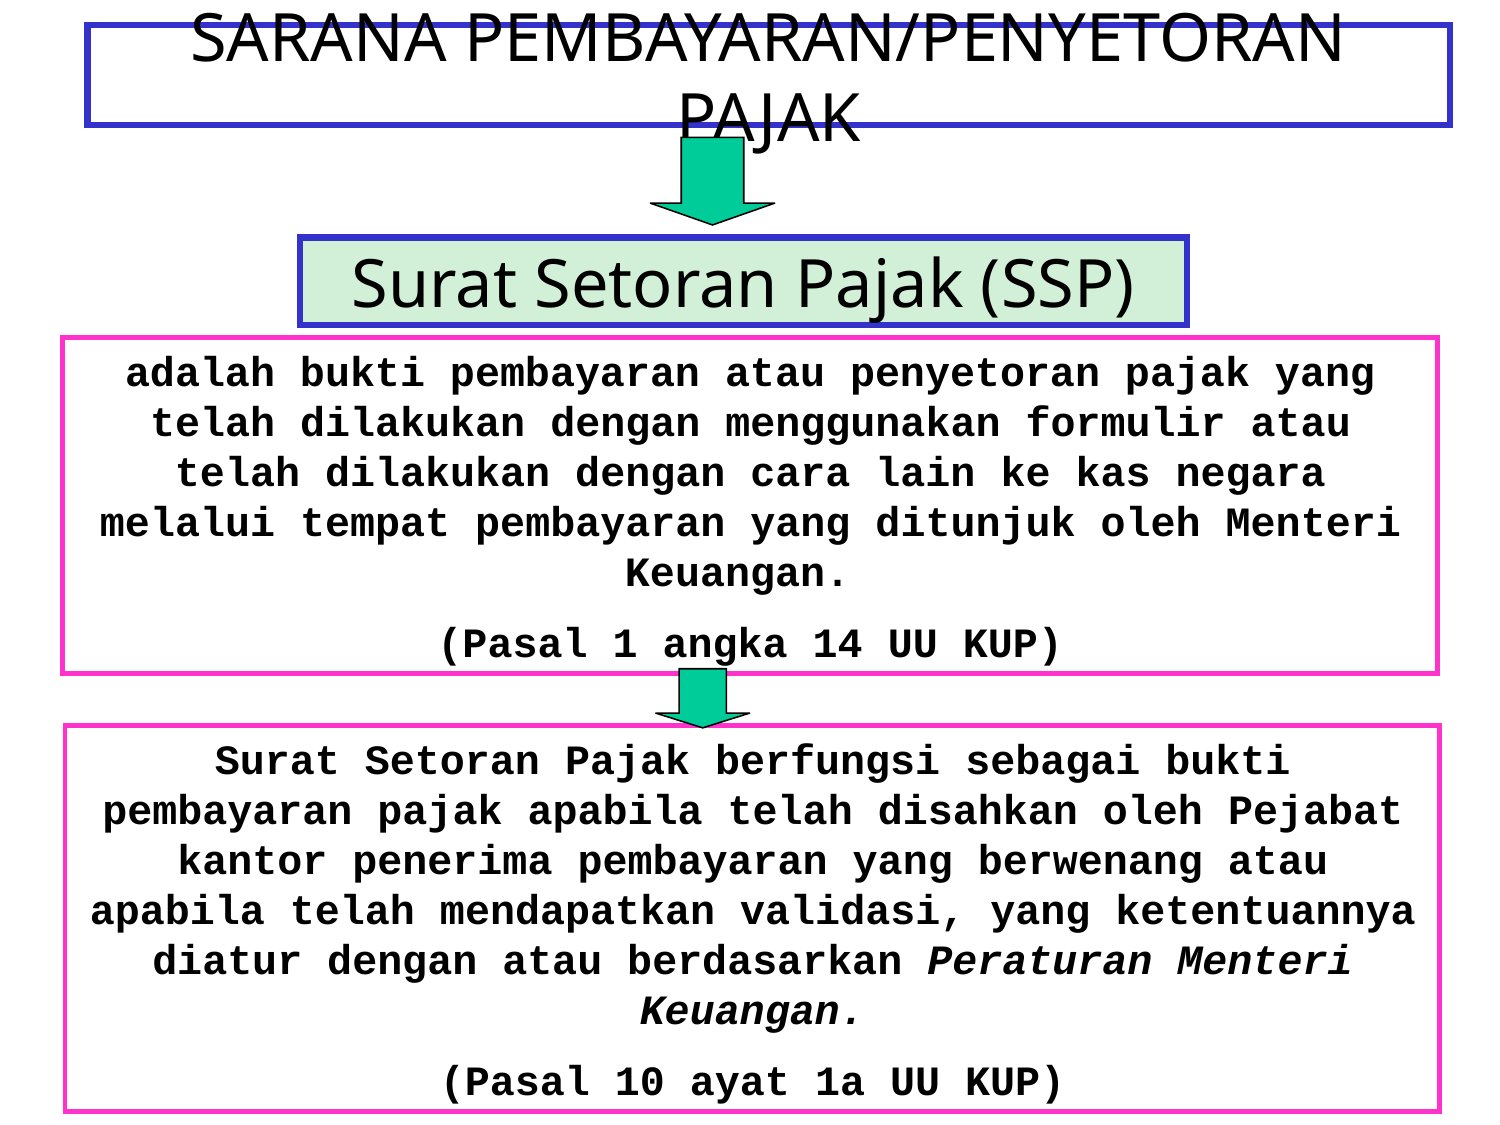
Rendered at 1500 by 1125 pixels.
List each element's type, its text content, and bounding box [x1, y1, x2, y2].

text_box Surat Setoran Pajak berfungsi sebagai bukti pembayaran pajak apabila telah disahkan oleh Pejabat kantor penerima pembayaran yang berwenang atau apabila telah mendapatkan validasi, yang ketentuannya diatur dengan atau berdasarkan Peraturan Menteri Keuangan. (Pasal 10 ayat 1a UU KUP) [64, 725, 1440, 1112]
text_box Surat Setoran Pajak (SSP) [299, 237, 1188, 325]
text_box [655, 668, 751, 728]
text_box adalah bukti pembayaran atau penyetoran pajak yang telah dilakukan dengan menggunakan formulir atau telah dilakukan dengan cara lain ke kas negara melalui tempat pembayaran yang ditunjuk oleh Menteri Keuangan. (Pasal 1 angka 14 UU KUP) [62, 337, 1438, 674]
title SARANA PEMBAYARAN/PENYETORAN PAJAK [87, 24, 1451, 126]
text_box [650, 137, 776, 225]
